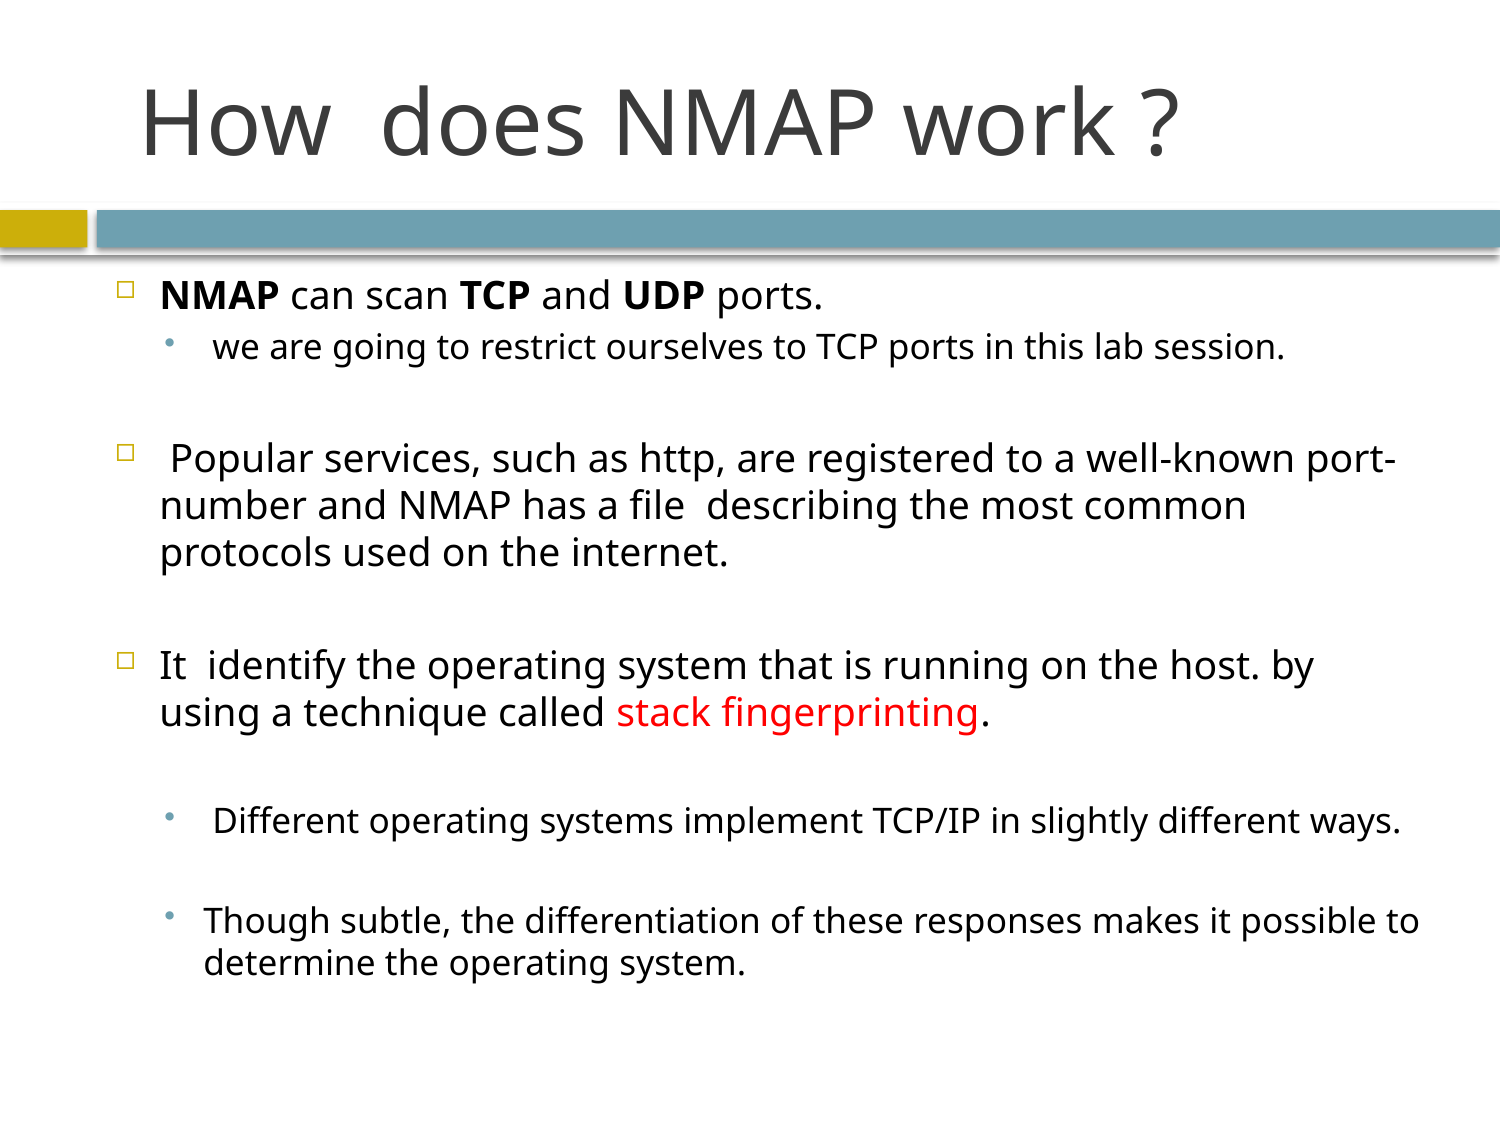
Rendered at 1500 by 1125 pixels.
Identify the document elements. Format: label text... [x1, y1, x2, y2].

list NMAP can scan TCP and UDP ports. we are going to restrict ourselves to TCP ports in this lab session. Popular services, such as http, are registered to a well-known port-number and NMAP has a file describing the most common protocols used on the internet. It identify the operating system that is running on the host. by using a technique called stack fingerprinting. Different operating systems implement TCP/IP in slightly different ways. Though subtle, the differentiation of these responses makes it possible to determine the operating system. [100, 262, 1438, 1000]
title How does NMAP work ? [100, 37, 1438, 200]
